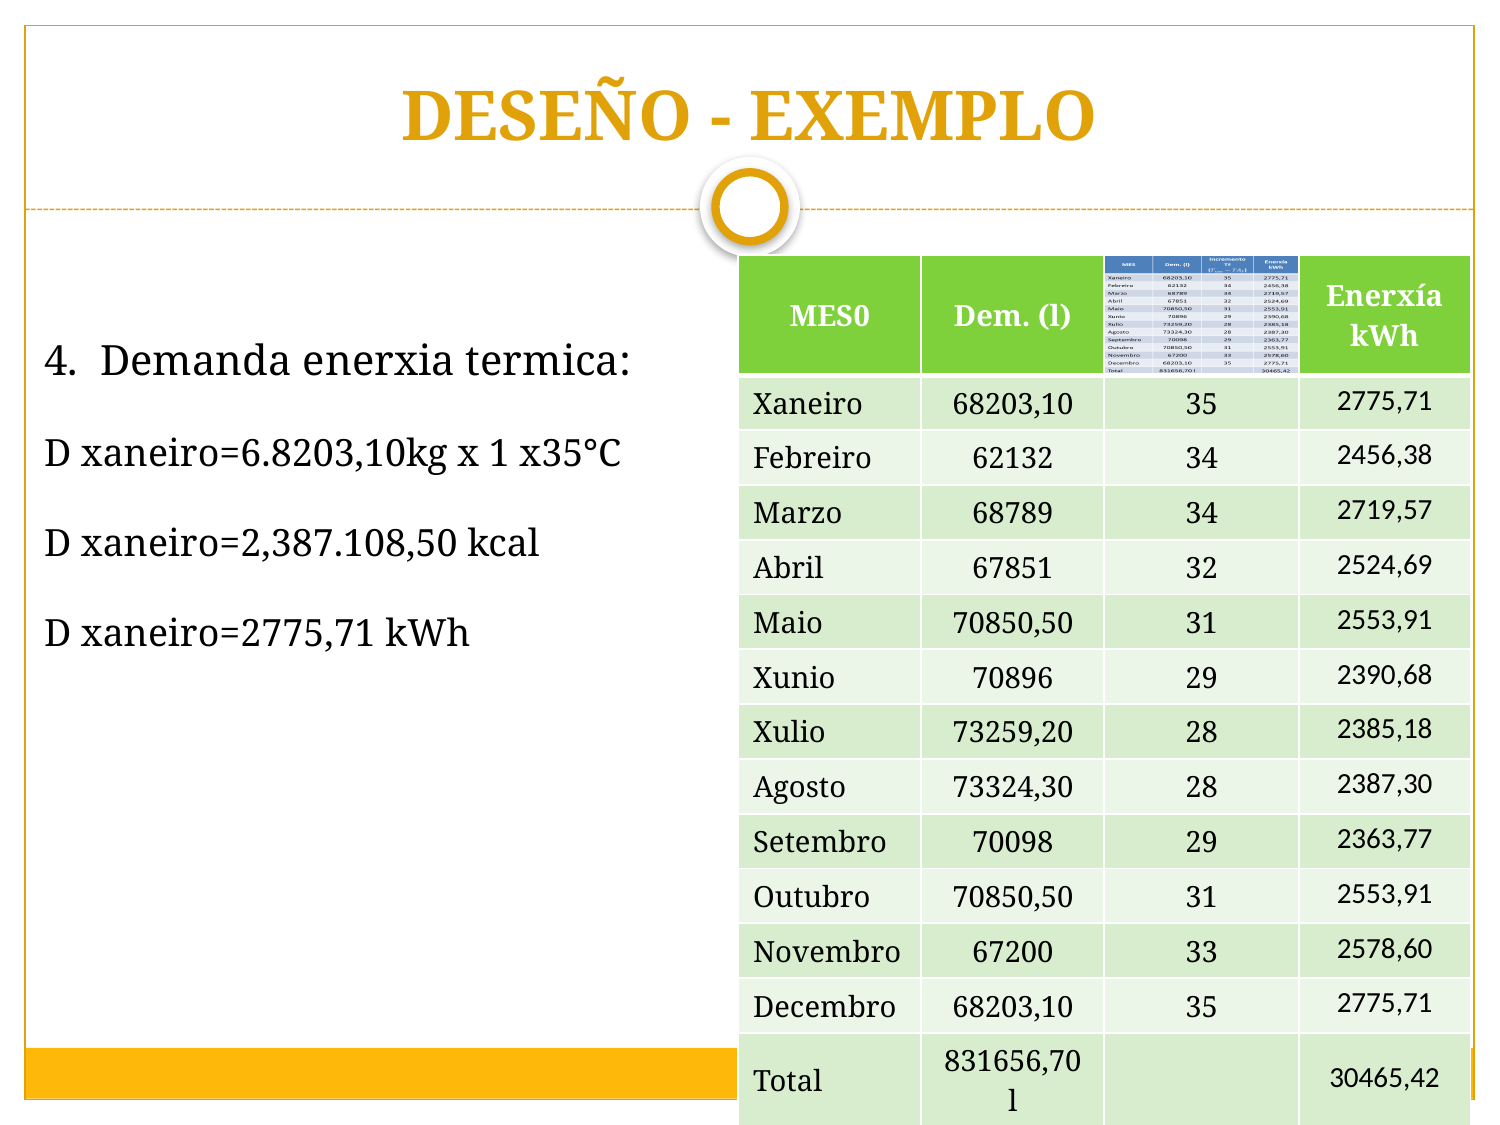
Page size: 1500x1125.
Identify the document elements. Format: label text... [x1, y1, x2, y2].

table_cell 70850,50 [922, 869, 1103, 922]
table_cell 68203,10 [922, 378, 1103, 429]
table_cell Marzo [739, 486, 920, 539]
table_cell 2719,57 [1300, 486, 1470, 539]
table_cell 67200 [922, 924, 1103, 977]
table_cell 68789 [922, 486, 1103, 539]
table_header [1105, 256, 1298, 373]
table_cell 68203,10 [922, 979, 1103, 1032]
table_cell 2553,91 [1300, 869, 1470, 922]
table_cell 34 [1105, 431, 1298, 484]
table_cell 31 [1105, 869, 1298, 922]
table_cell 29 [1105, 815, 1298, 868]
table_cell 2775,71 [1300, 979, 1470, 1032]
table_cell Xaneiro [739, 378, 920, 429]
table_cell 35 [1105, 979, 1298, 1032]
table_cell 29 [1105, 650, 1298, 703]
table_cell 70896 [922, 650, 1103, 703]
table_cell Abril [739, 541, 920, 594]
table_cell 2775,71 [1300, 378, 1470, 429]
table_cell 35 [1105, 378, 1298, 429]
table_cell Xulio [739, 705, 920, 758]
table_header Enerxía kWh [1300, 256, 1470, 373]
table_cell 31 [1105, 595, 1298, 648]
table_cell 2456,38 [1300, 431, 1470, 484]
table_cell 67851 [922, 541, 1103, 594]
table_cell 28 [1105, 760, 1298, 813]
table_cell 32 [1105, 541, 1298, 594]
table_cell 2553,91 [1300, 595, 1470, 648]
table_cell 2387,30 [1300, 760, 1470, 813]
table_cell 33 [1105, 924, 1298, 977]
table_cell 73259,20 [922, 705, 1103, 758]
table_cell 2524,69 [1300, 541, 1470, 594]
table_cell 70850,50 [922, 595, 1103, 648]
table_cell 2385,18 [1300, 705, 1470, 758]
table_cell Setembro [739, 815, 920, 868]
title DESEÑO - EXEMPLO [49, 37, 1450, 162]
table_cell 62132 [922, 431, 1103, 484]
table_cell 2390,68 [1300, 650, 1470, 703]
table_cell Total [739, 1034, 920, 1125]
table_cell Febreiro [739, 431, 920, 484]
table_header MES0 [739, 256, 920, 373]
table_cell Outubro [739, 869, 920, 922]
table_cell 34 [1105, 486, 1298, 539]
table_cell 2363,77 [1300, 815, 1470, 868]
table_cell Maio [739, 595, 920, 648]
table_cell 70098 [922, 815, 1103, 868]
table_cell [1105, 1034, 1298, 1125]
table_cell 73324,30 [922, 760, 1103, 813]
table_cell Decembro [739, 979, 920, 1032]
table_cell Novembro [739, 924, 920, 977]
table_cell Xunio [739, 650, 920, 703]
table_cell 831656,70 l [922, 1034, 1103, 1125]
table_cell 30465,42 [1300, 1034, 1470, 1125]
table_cell 2578,60 [1300, 924, 1470, 977]
table_cell Agosto [739, 760, 920, 813]
table_header Dem. (l) [922, 256, 1103, 373]
table_cell 28 [1105, 705, 1298, 758]
